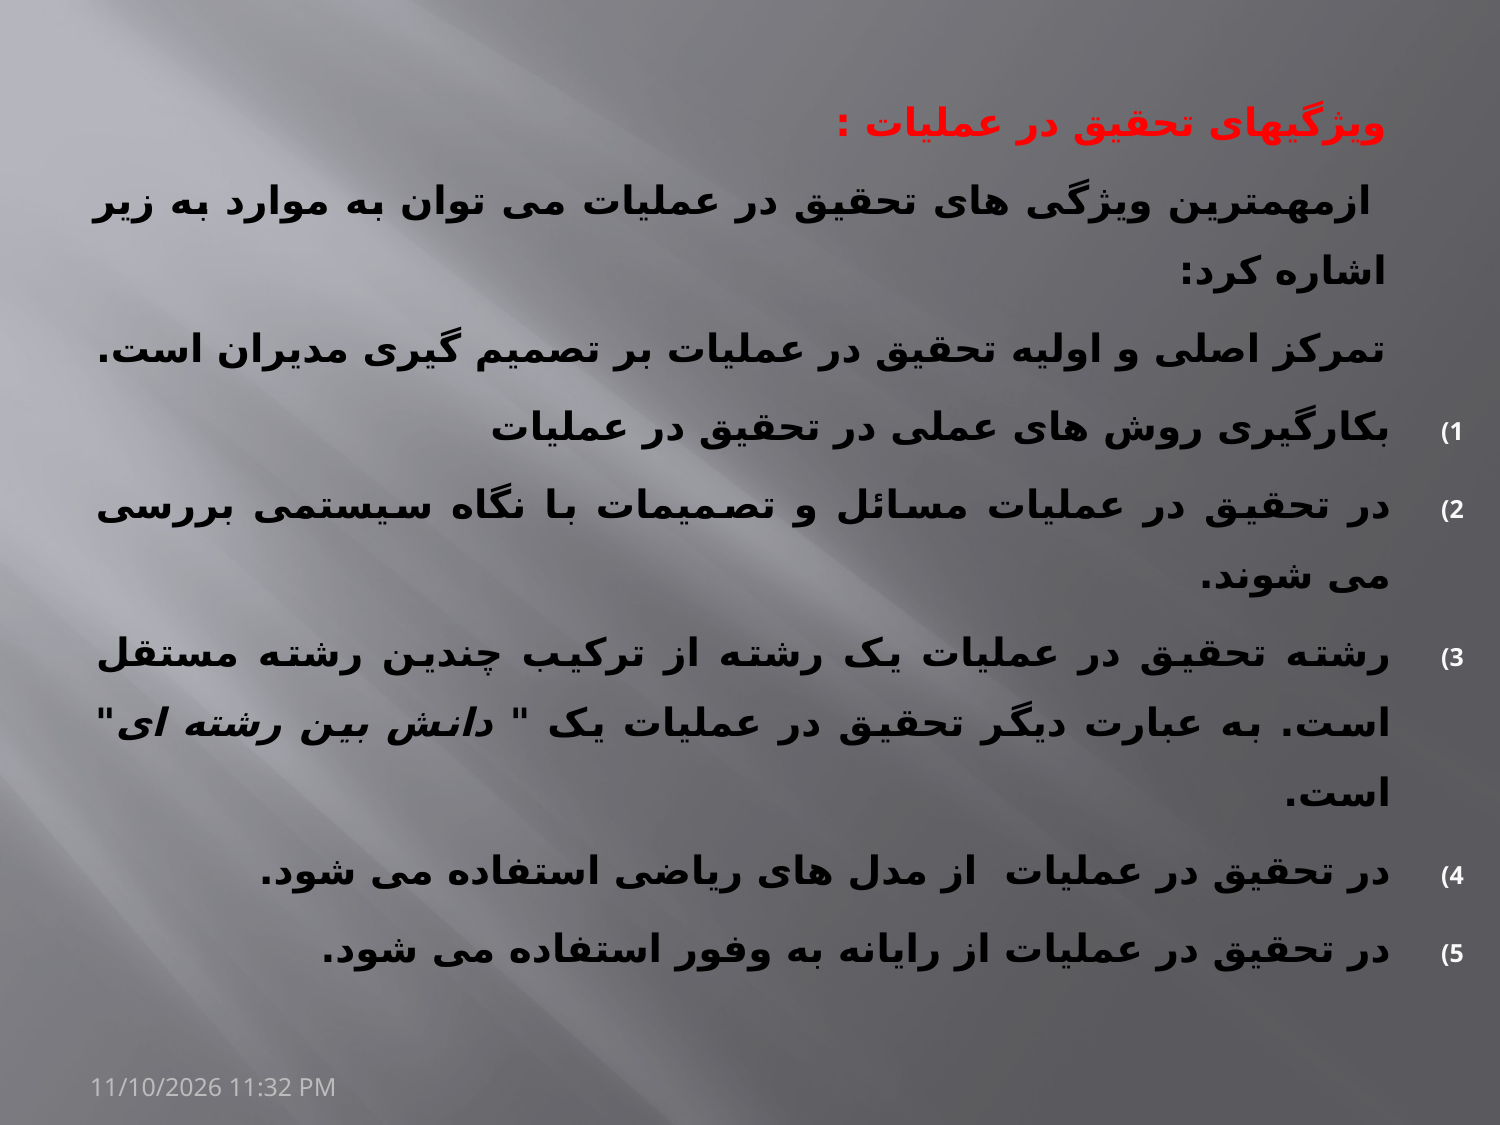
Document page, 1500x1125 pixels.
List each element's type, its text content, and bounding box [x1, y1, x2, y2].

slide_number 20/مارس/1 [75, 1052, 425, 1113]
list ویژگیهای تحقیق در عملیات : ازمهمترین ویژگی های تحقیق در عملیات می توان به موارد به زیر اشاره کرد: تمرکز اصلی و اولیه تحقیق در عملیات بر تصمیم گیری مدیران است. بکارگیری روش های عملی در تحقیق در عملیات در تحقیق در عملیات مسائل و تصمیمات با نگاه سیستمی بررسی می شوند. رشته تحقیق در عملیات یک رشته از ترکیب چندین رشته مستقل است. به عبارت دیگر تحقیق در عملیات یک " دانش بین رشته ای" است. در تحقیق در عملیات از مدل های ریاضی استفاده می شود. در تحقیق در عملیات از رایانه به وفور استفاده می شود. [76, 66, 1473, 1059]
